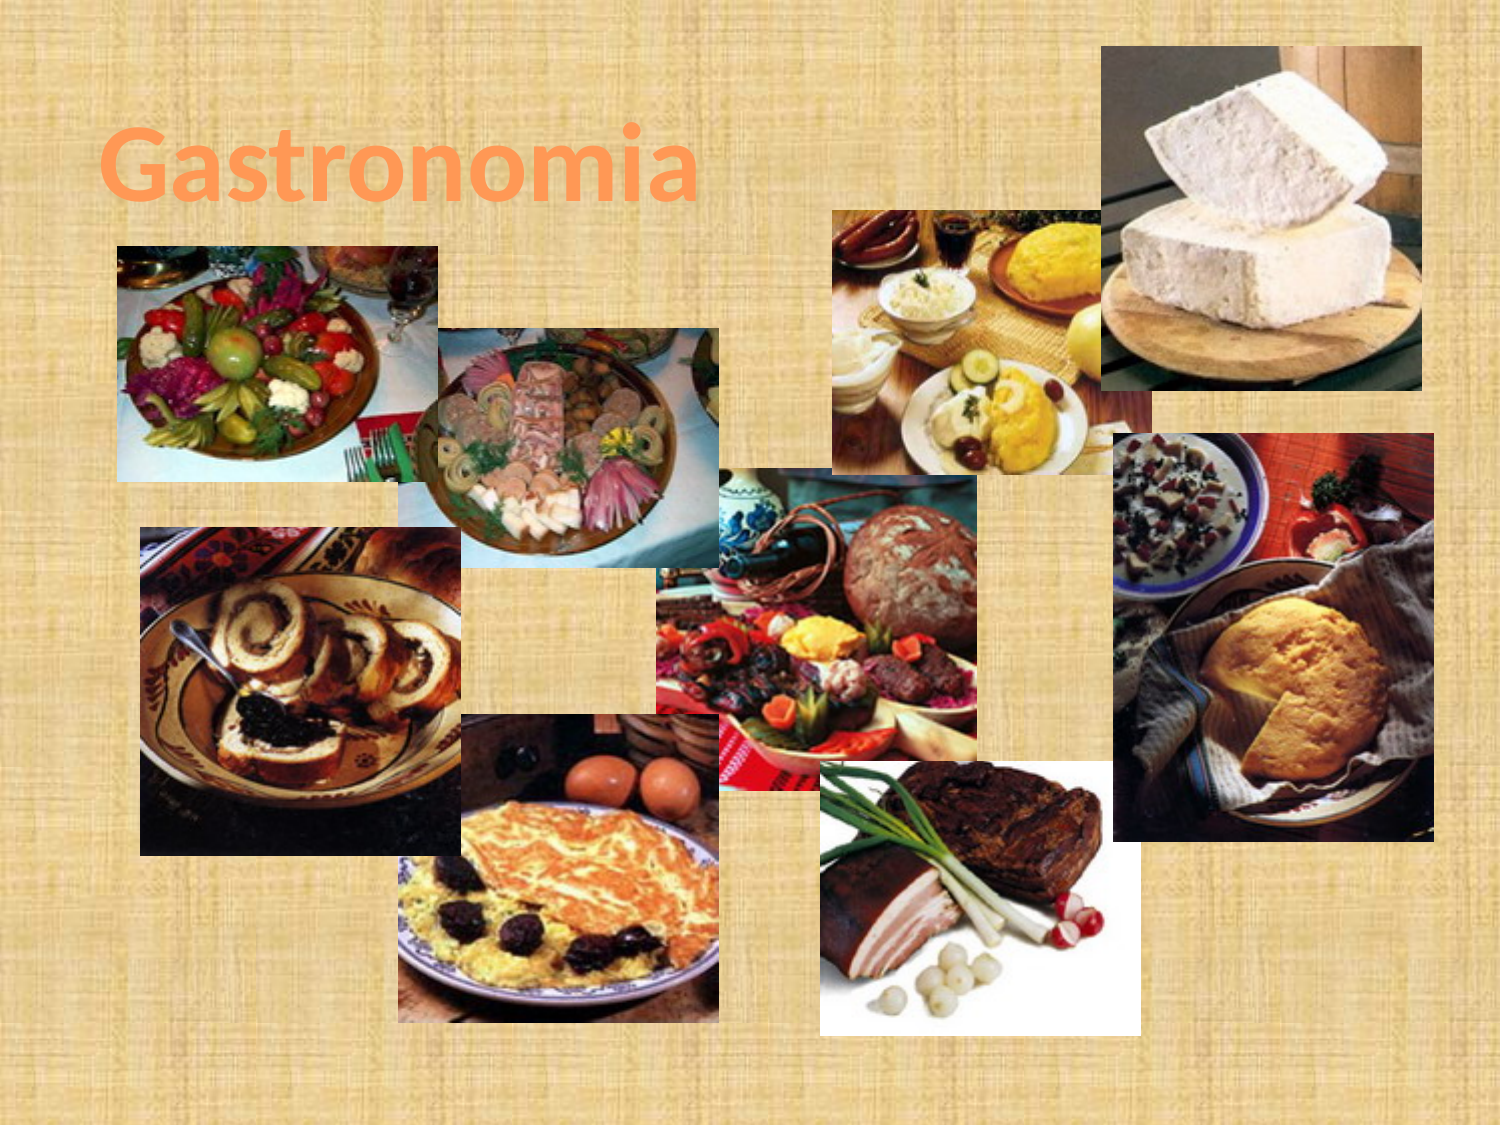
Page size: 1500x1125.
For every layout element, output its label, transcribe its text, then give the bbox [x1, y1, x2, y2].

text_box Gastronomia [81, 81, 719, 232]
picture [0, 0, 1500, 1125]
